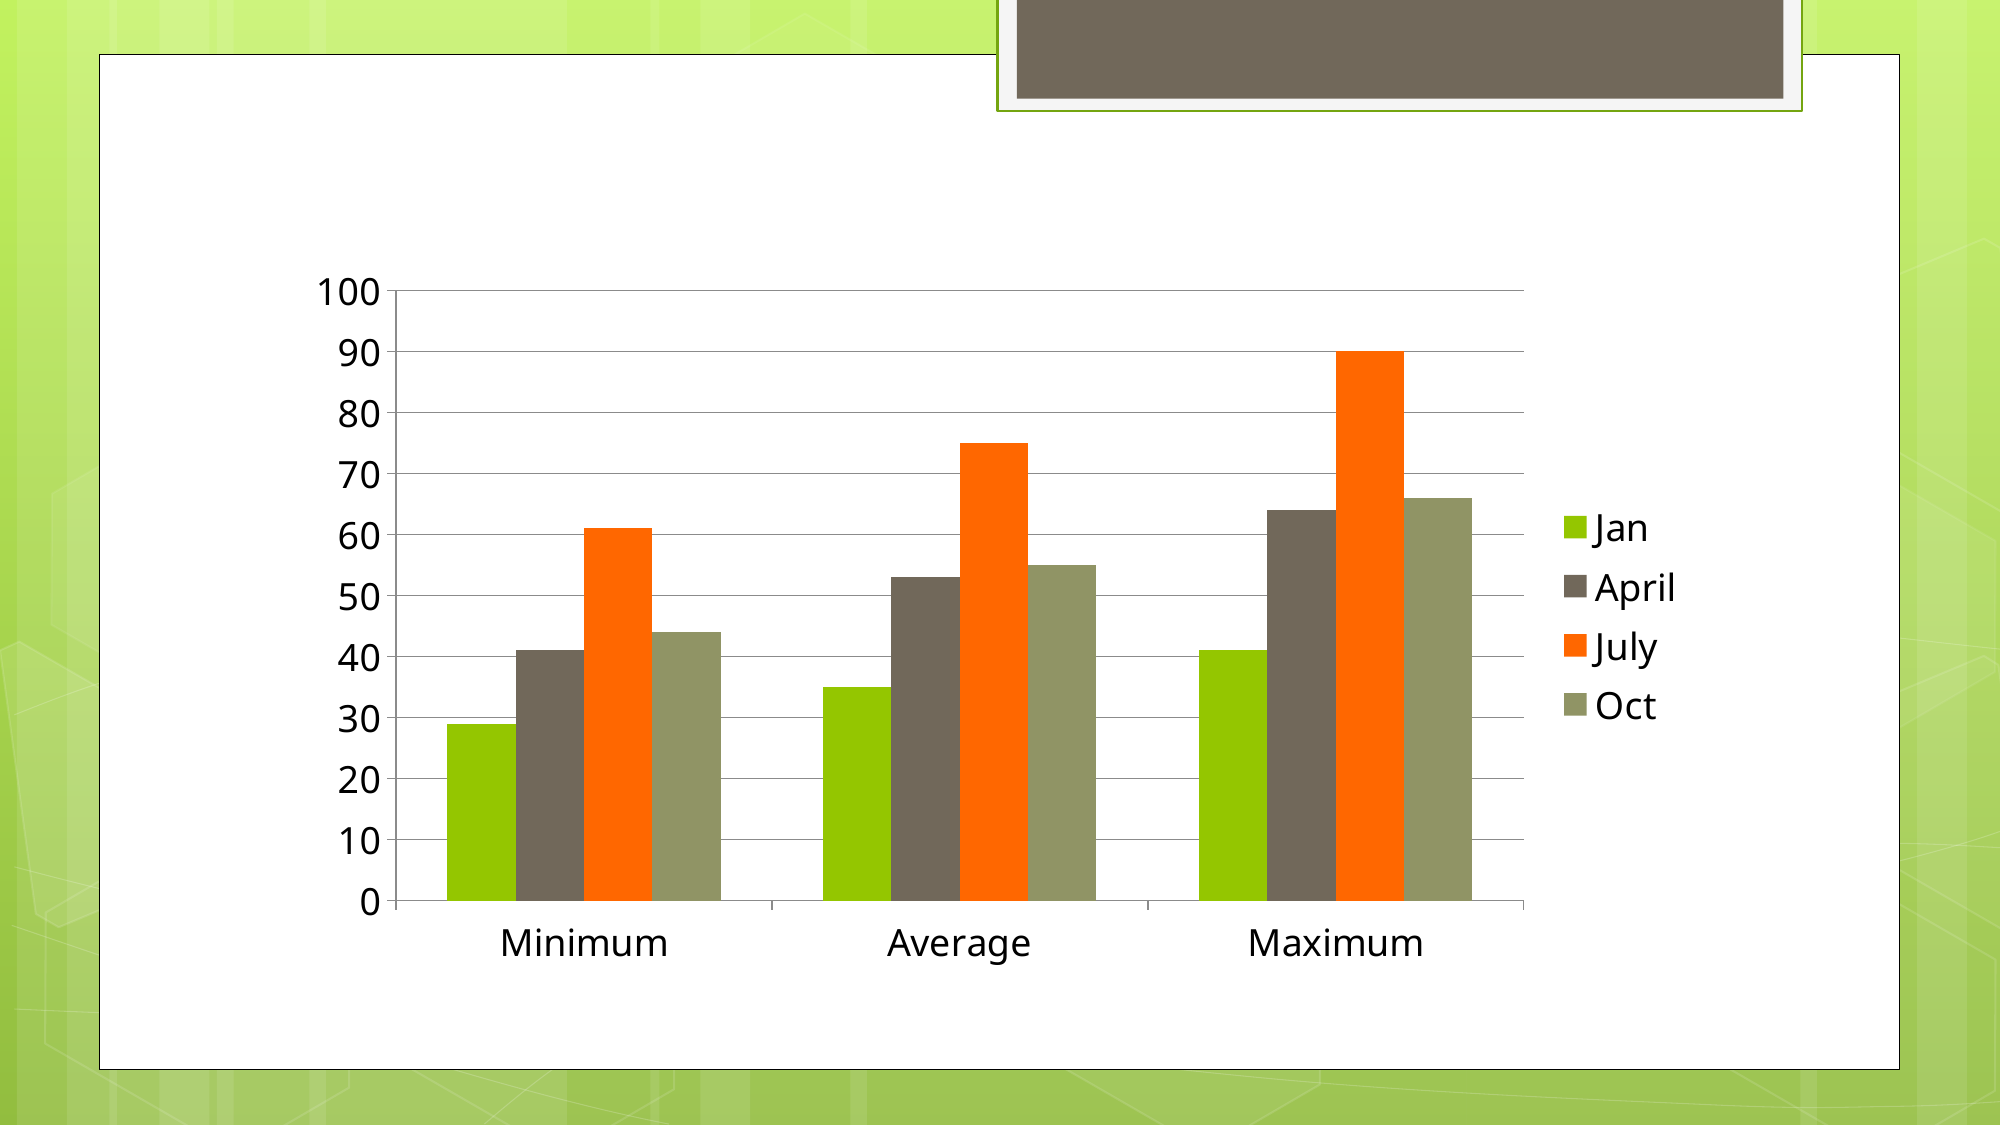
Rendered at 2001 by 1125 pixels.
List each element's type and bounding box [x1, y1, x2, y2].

chart [287, 249, 1702, 982]
